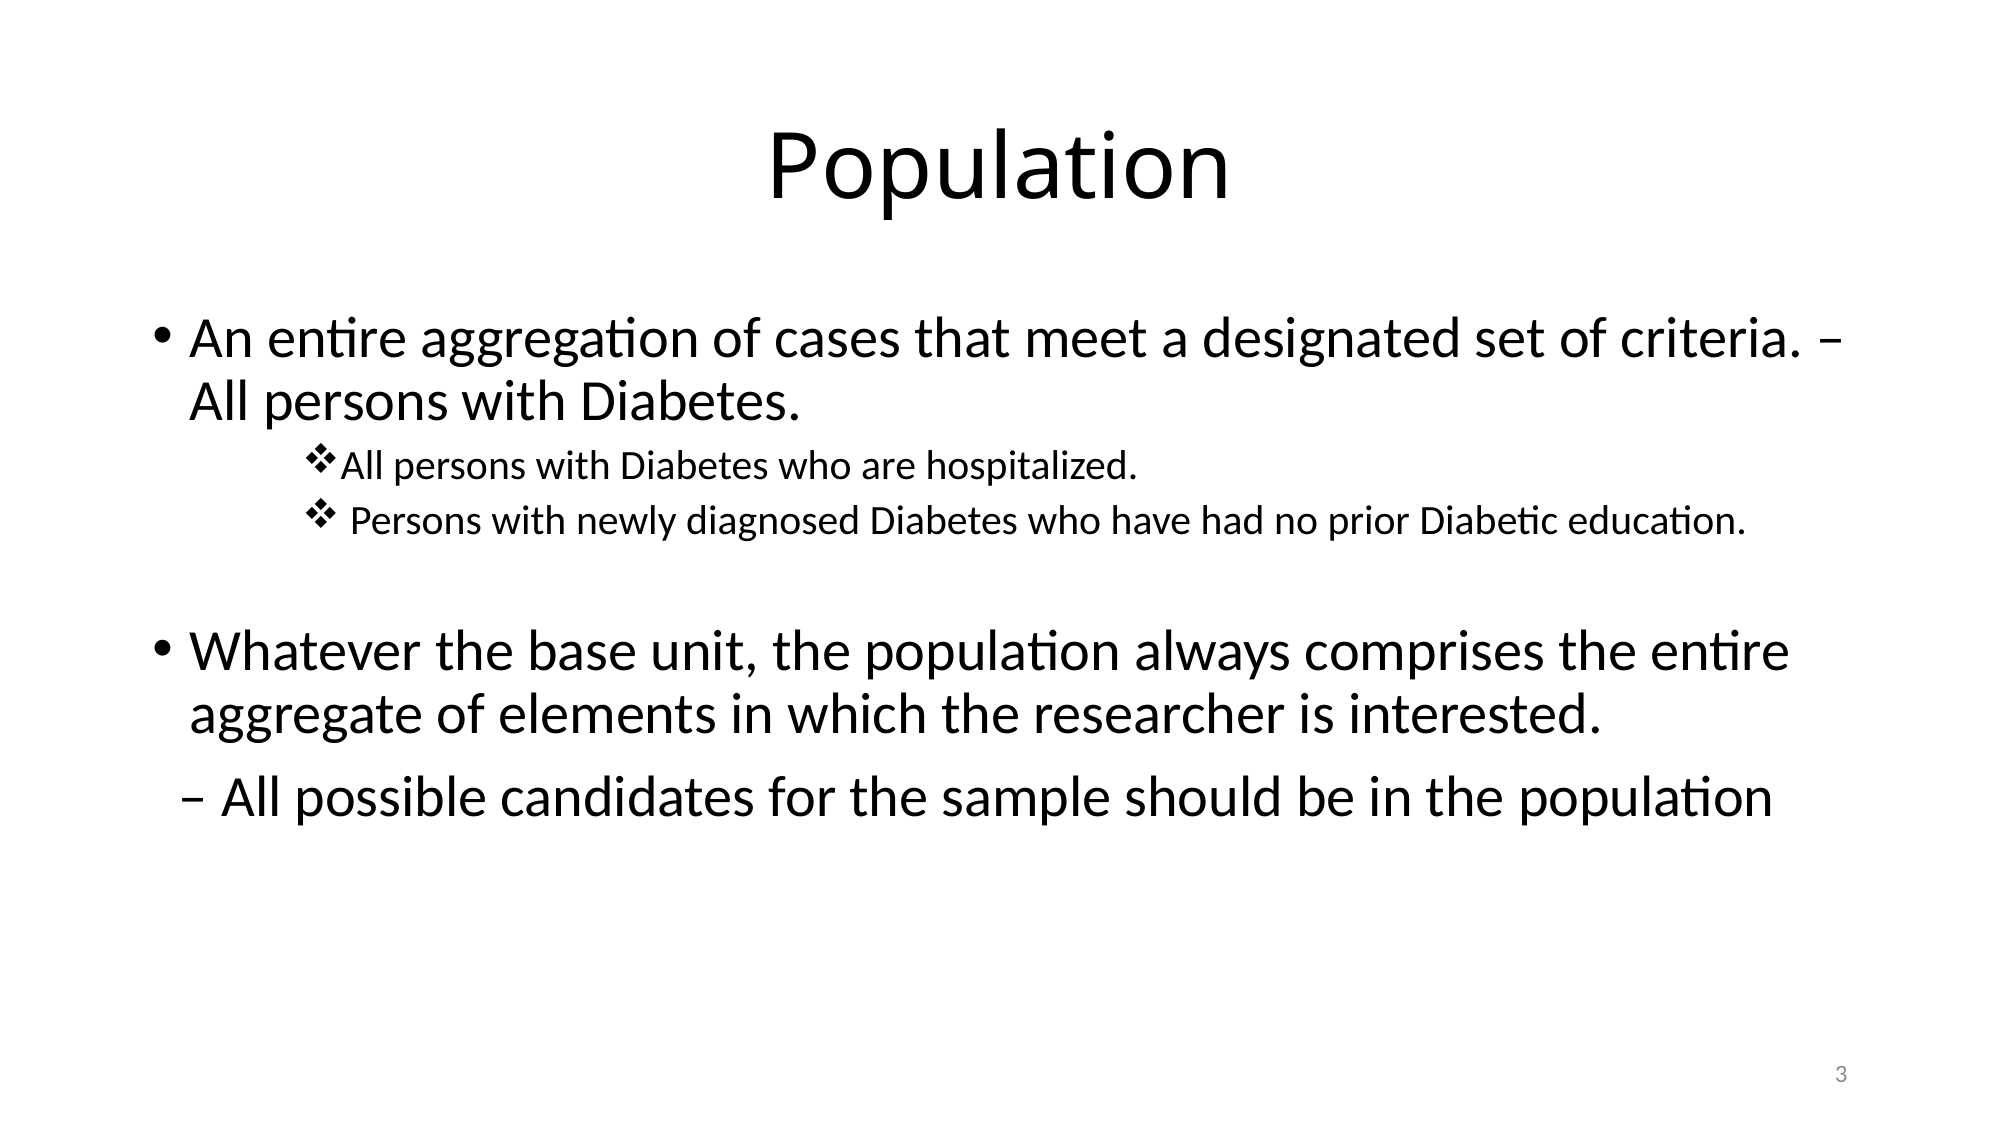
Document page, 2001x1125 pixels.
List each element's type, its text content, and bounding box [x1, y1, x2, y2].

title Population [137, 59, 1863, 278]
slide_number 3 [1412, 1042, 1863, 1103]
list An entire aggregation of cases that meet a designated set of criteria. – All persons with Diabetes. All persons with Diabetes who are hospitalized. Persons with newly diagnosed Diabetes who have had no prior Diabetic education. Whatever the base unit, the population always comprises the entire aggregate of elements in which the researcher is interested. – All possible candidates for the sample should be in the population [137, 299, 1863, 1014]
